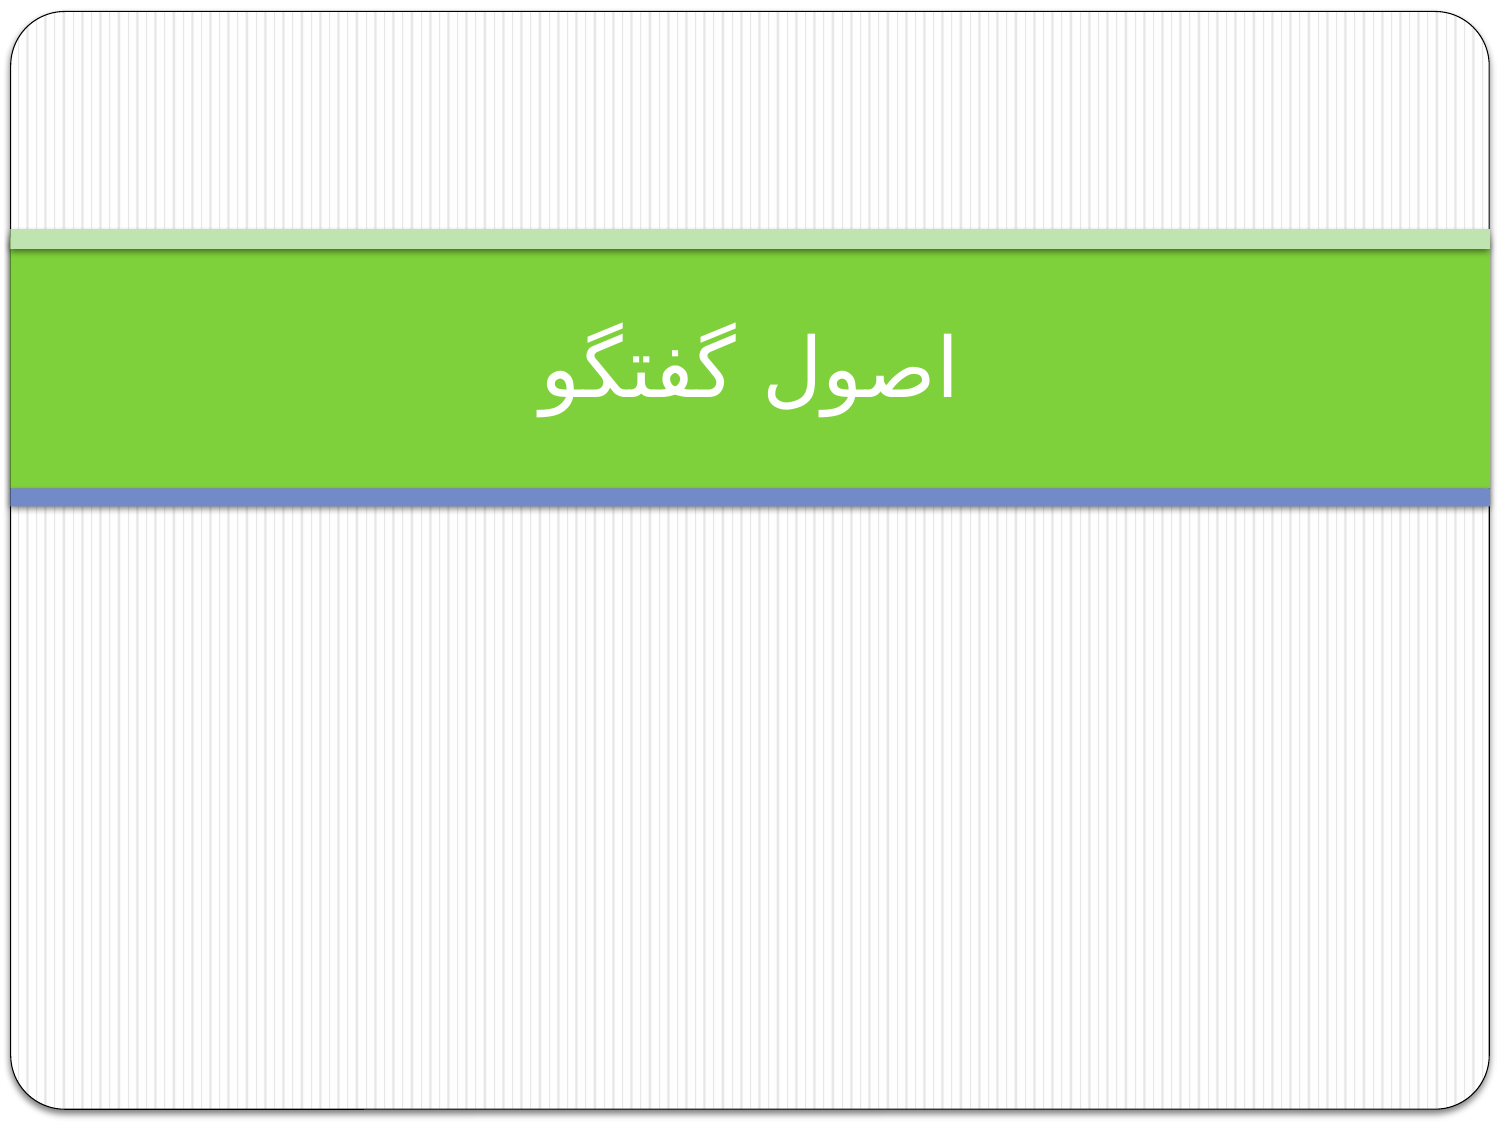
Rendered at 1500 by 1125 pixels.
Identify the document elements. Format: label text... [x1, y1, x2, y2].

title اصول گفتگو [75, 247, 1425, 489]
